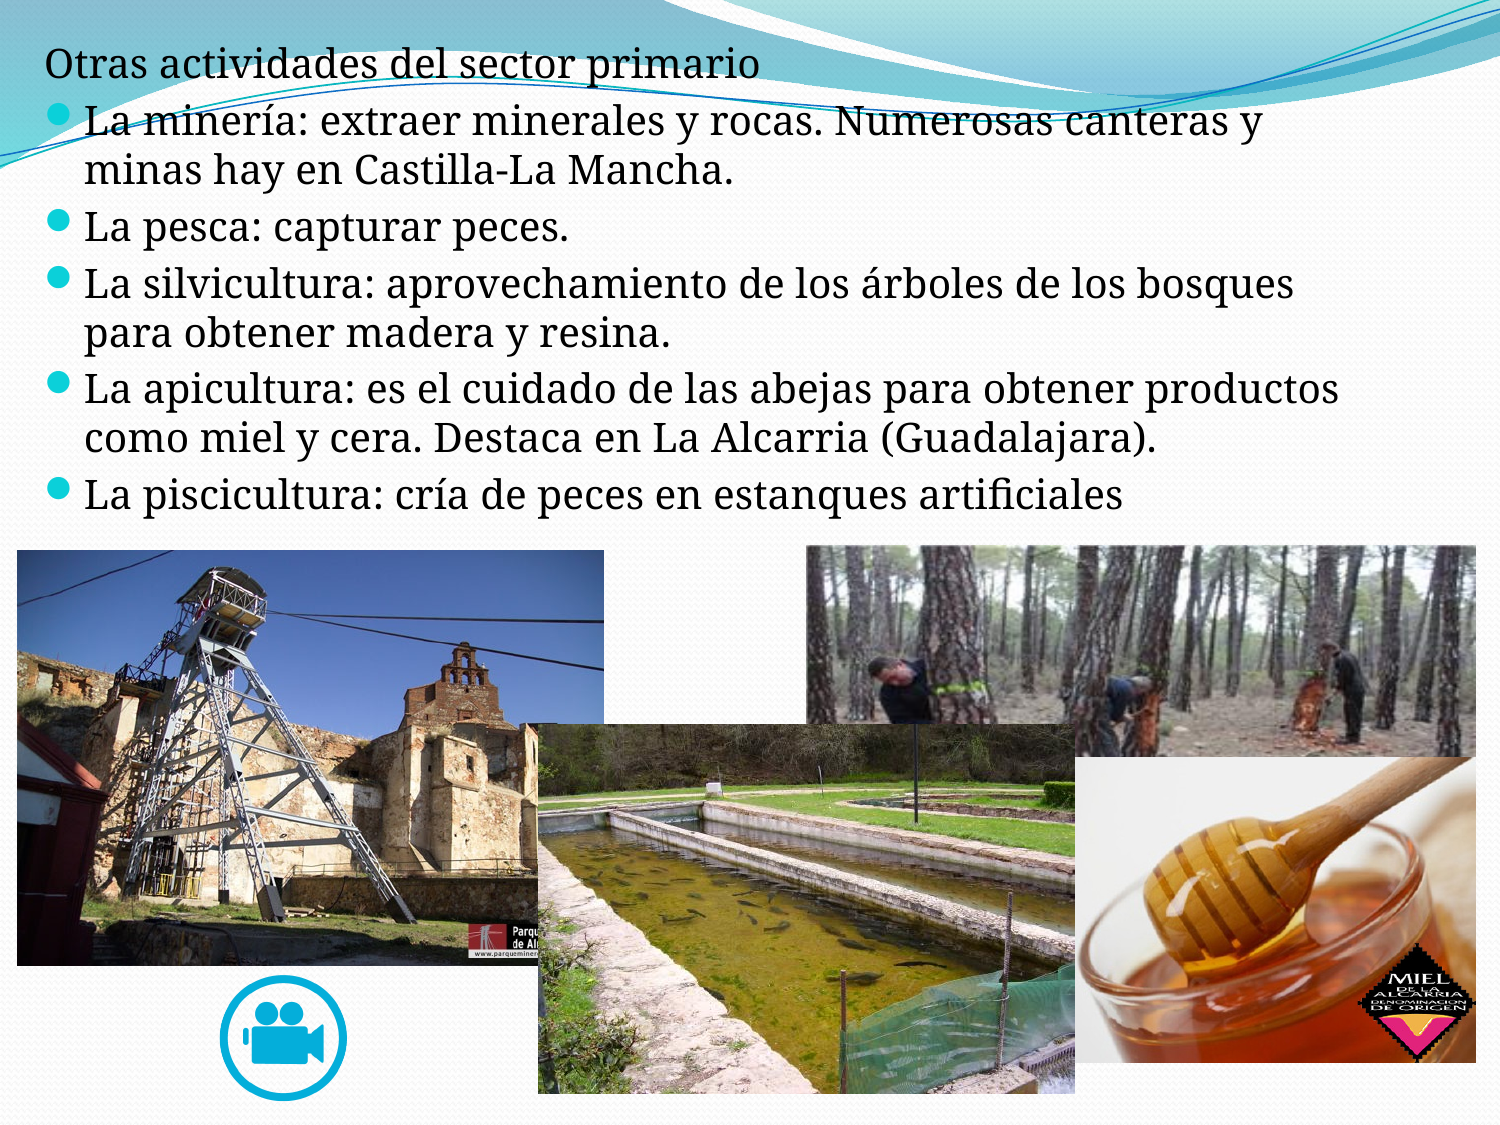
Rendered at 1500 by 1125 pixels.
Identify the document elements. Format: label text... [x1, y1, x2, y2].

picture [218, 973, 348, 1103]
list Otras actividades del sector primario La minería: extraer minerales y rocas. Numerosas canteras y minas hay en Castilla-La Mancha. La pesca: capturar peces. La silvicultura: aprovechamiento de los árboles de los bosques para obtener madera y resina. La apicultura: es el cuidado de las abejas para obtener productos como miel y cera. Destaca en La Alcarria (Guadalajara). La piscicultura: cría de peces en estanques artificiales [29, 30, 1380, 563]
picture [228, 984, 338, 1093]
picture [17, 545, 1476, 1095]
